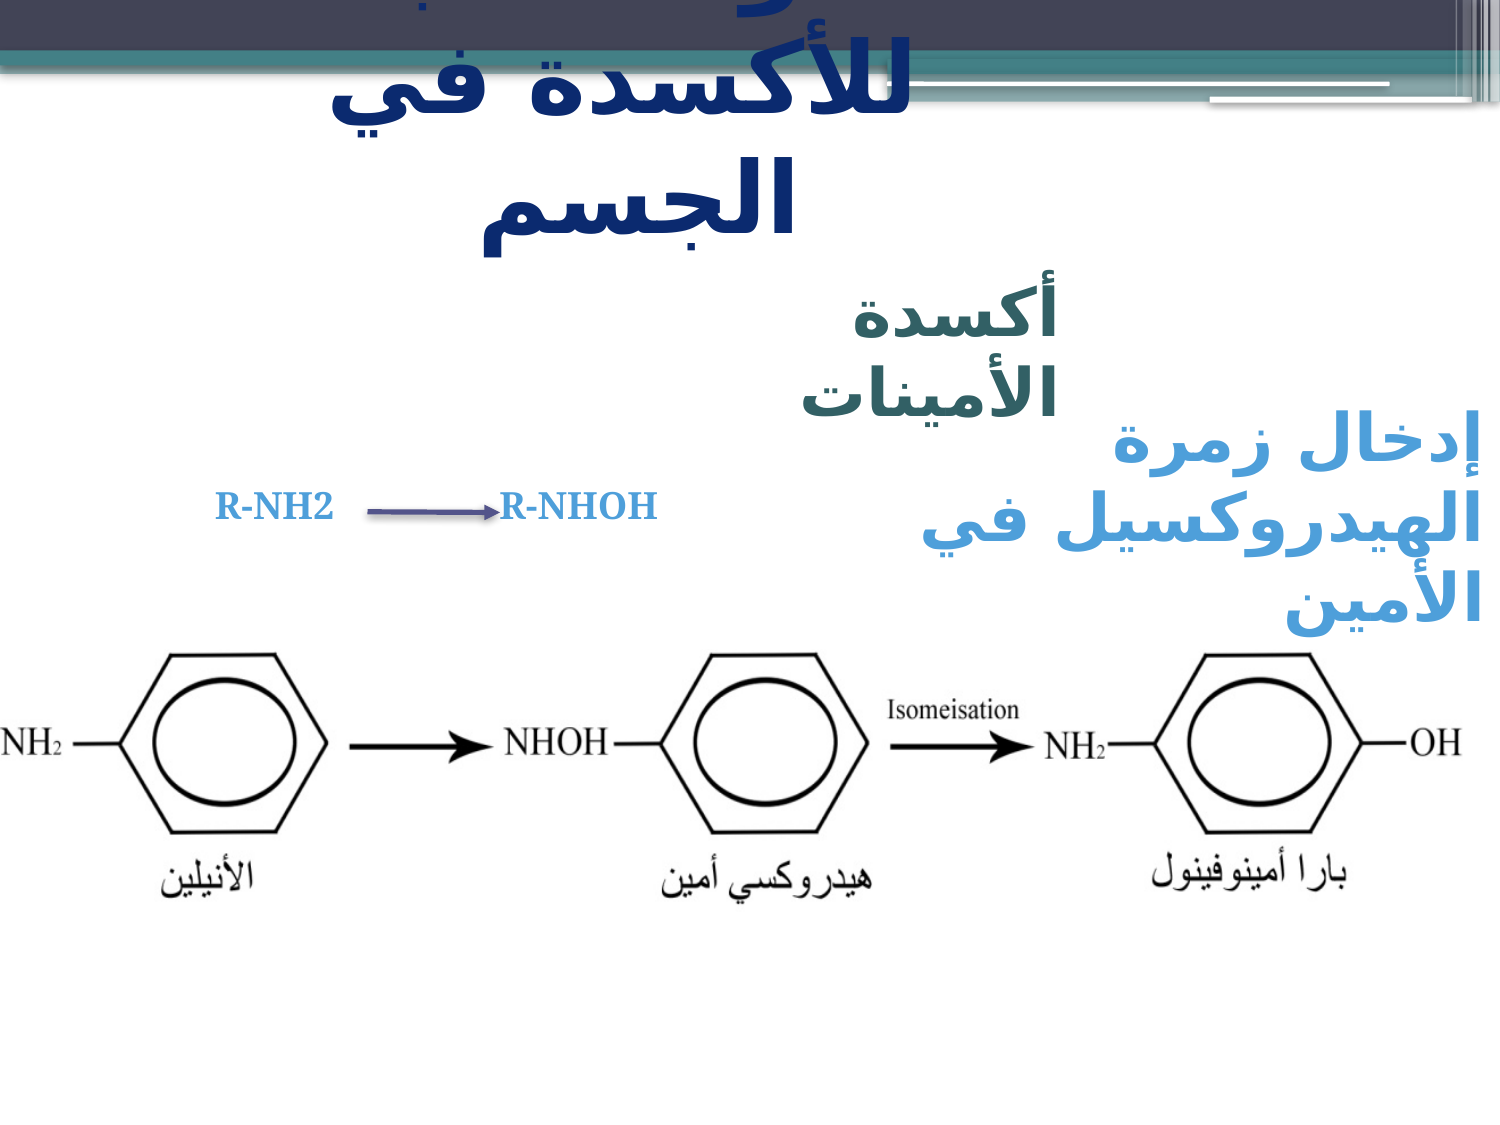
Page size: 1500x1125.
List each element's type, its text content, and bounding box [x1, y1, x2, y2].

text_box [199, 474, 1088, 638]
picture [0, 649, 1500, 913]
text_box أكسدة الأمينات [750, 262, 1075, 438]
text_box إدخال زمرة الهيدروكسيل في الأمين [824, 387, 1500, 643]
title المواد القابلة للأكسدة في الجسم [137, 125, 1107, 261]
